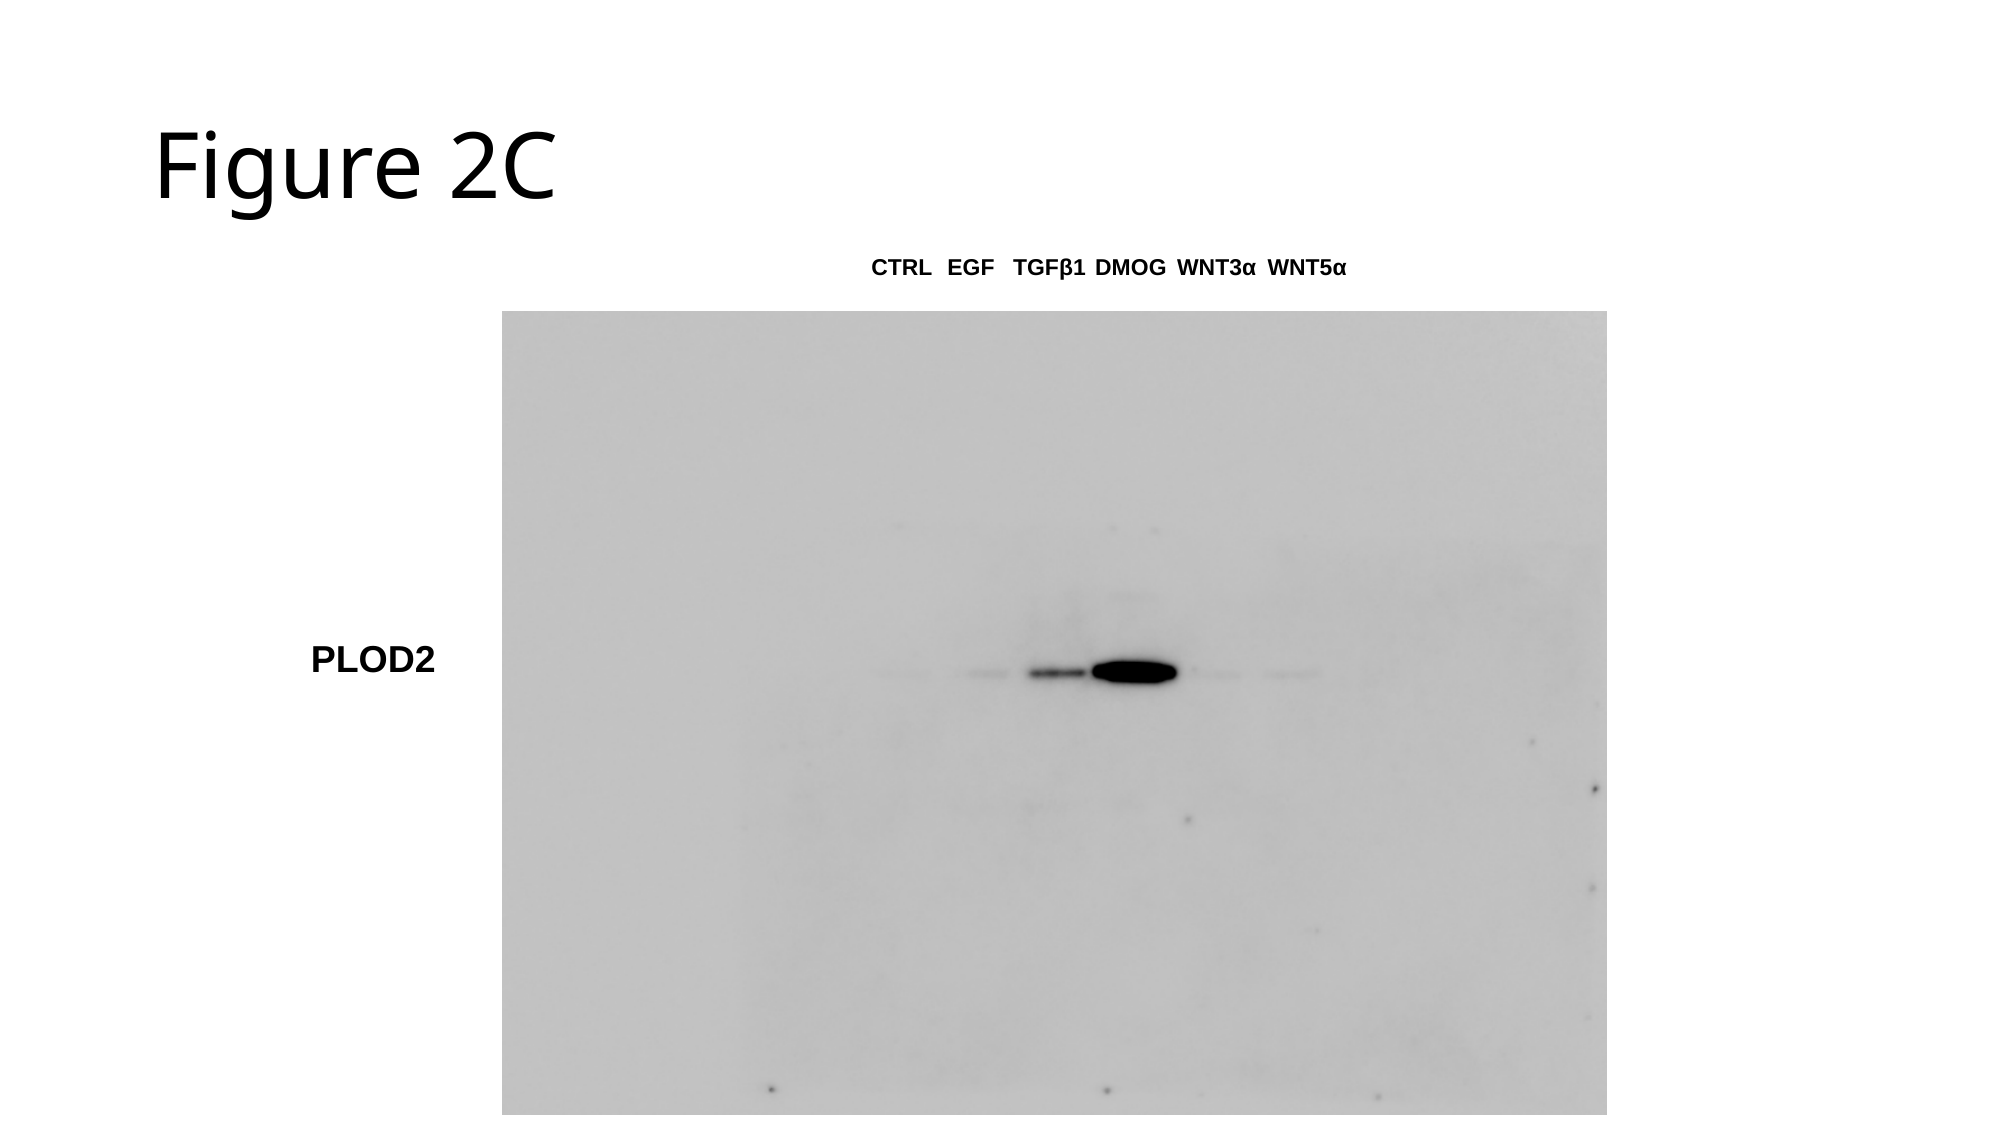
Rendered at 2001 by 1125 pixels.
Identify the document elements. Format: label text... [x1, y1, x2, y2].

text_box WNT5α [1252, 244, 1362, 287]
text_box CTRL [856, 244, 948, 287]
text_box TGFβ1 [998, 244, 1101, 287]
text_box WNT3α [1162, 244, 1252, 287]
text_box EGF [932, 245, 1010, 288]
title Figure 2C [137, 59, 1863, 278]
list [502, 311, 1607, 1115]
text_box DMOG [1080, 245, 1182, 288]
text_box PLOD2 [295, 627, 451, 687]
